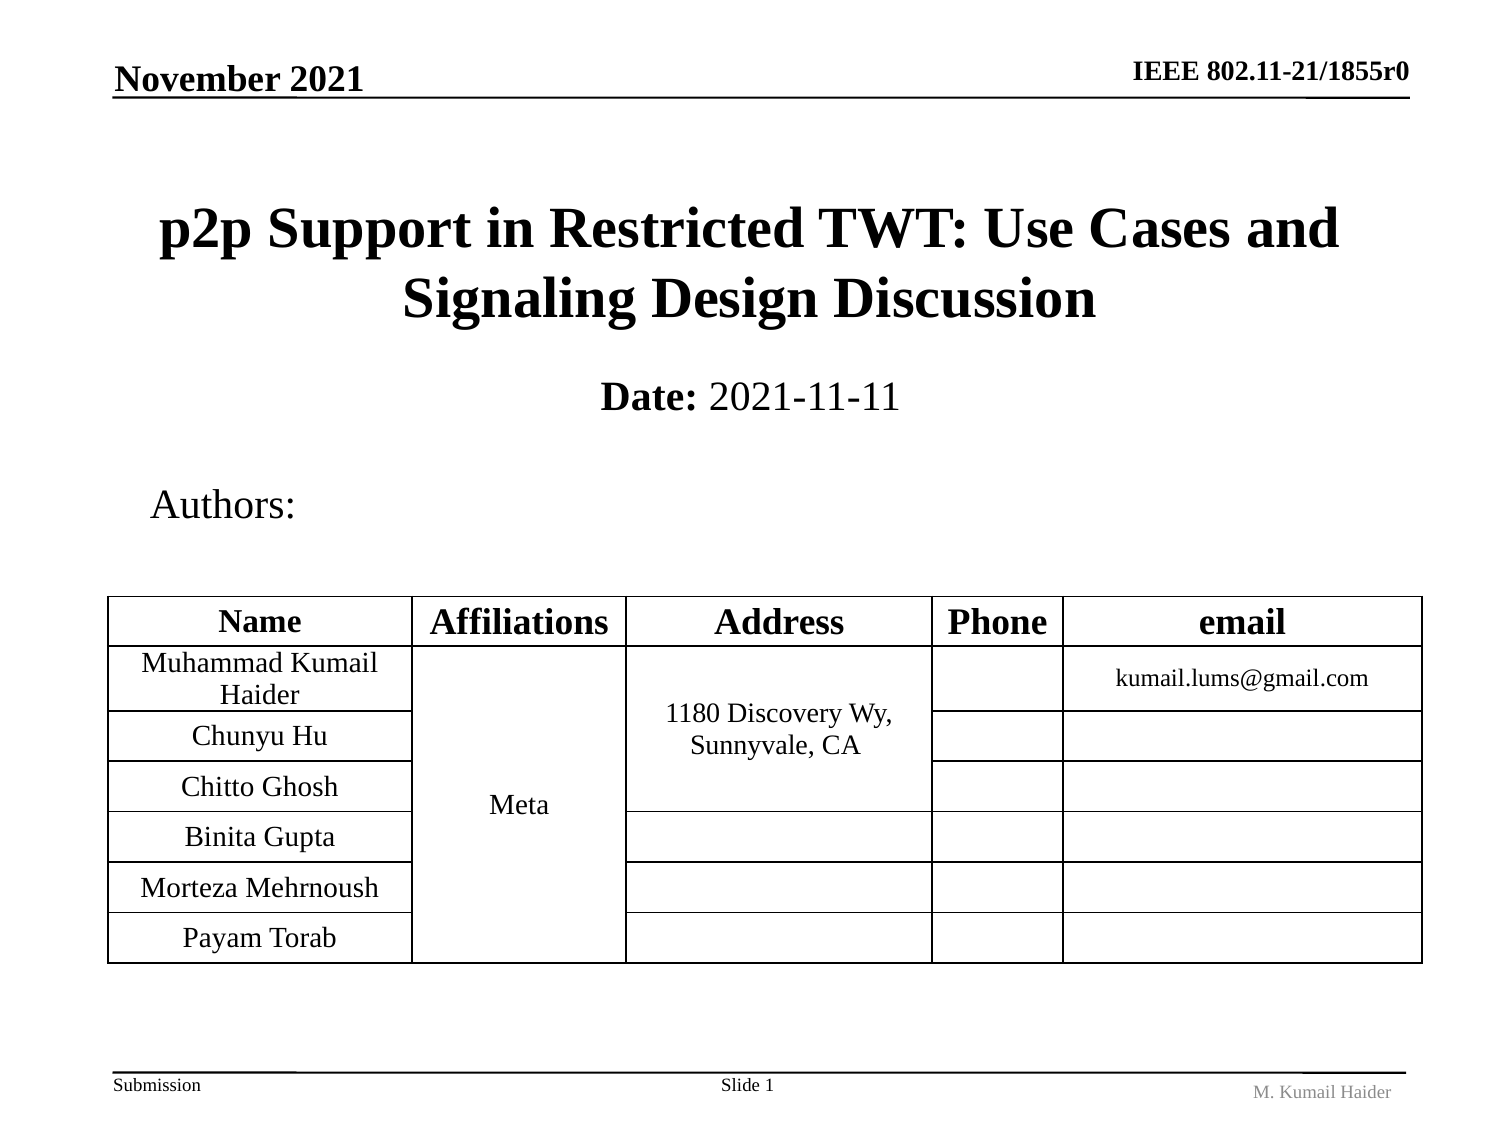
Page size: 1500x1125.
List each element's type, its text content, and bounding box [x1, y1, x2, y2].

table_cell [1064, 762, 1421, 811]
table_cell Meta [413, 647, 625, 962]
table_cell Chitto Ghosh [109, 762, 411, 811]
table_cell [1064, 863, 1421, 912]
table_cell Muhammad Kumail Haider [109, 647, 411, 710]
table_cell [933, 863, 1062, 912]
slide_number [114, 54, 422, 100]
table_cell Morteza Mehrnoush [109, 863, 411, 912]
table_cell Payam Torab [109, 913, 411, 962]
table_header email [1064, 597, 1421, 645]
table_cell kumail.lums@gmail.com [1064, 647, 1421, 710]
title p2p Support in Restricted TWT: Use Cases and Signaling Design Discussion [77, 208, 1423, 310]
table_cell [933, 647, 1062, 710]
list Date: 2021-11-11 [113, 360, 1389, 427]
table_header Name [109, 597, 411, 645]
footer M. Kumail Haider [877, 1072, 1407, 1110]
table_cell [627, 863, 931, 912]
table_header Affiliations [413, 597, 625, 645]
table_cell Binita Gupta [109, 812, 411, 861]
table_header Phone [933, 597, 1062, 645]
table_cell [933, 913, 1062, 962]
table_cell [627, 812, 931, 861]
table_cell [627, 913, 931, 962]
table_cell [933, 762, 1062, 811]
table_cell [1064, 913, 1421, 962]
table_cell Chunyu Hu [109, 712, 411, 760]
text_box Authors: [134, 469, 373, 532]
slide_number Slide 1 [702, 1072, 793, 1111]
table_cell 1180 Discovery Wy, Sunnyvale, CA [627, 647, 931, 811]
table_header Address [627, 597, 931, 645]
table_cell [1064, 812, 1421, 861]
table_cell [1064, 712, 1421, 760]
table_cell [933, 712, 1062, 760]
table_cell [933, 812, 1062, 861]
